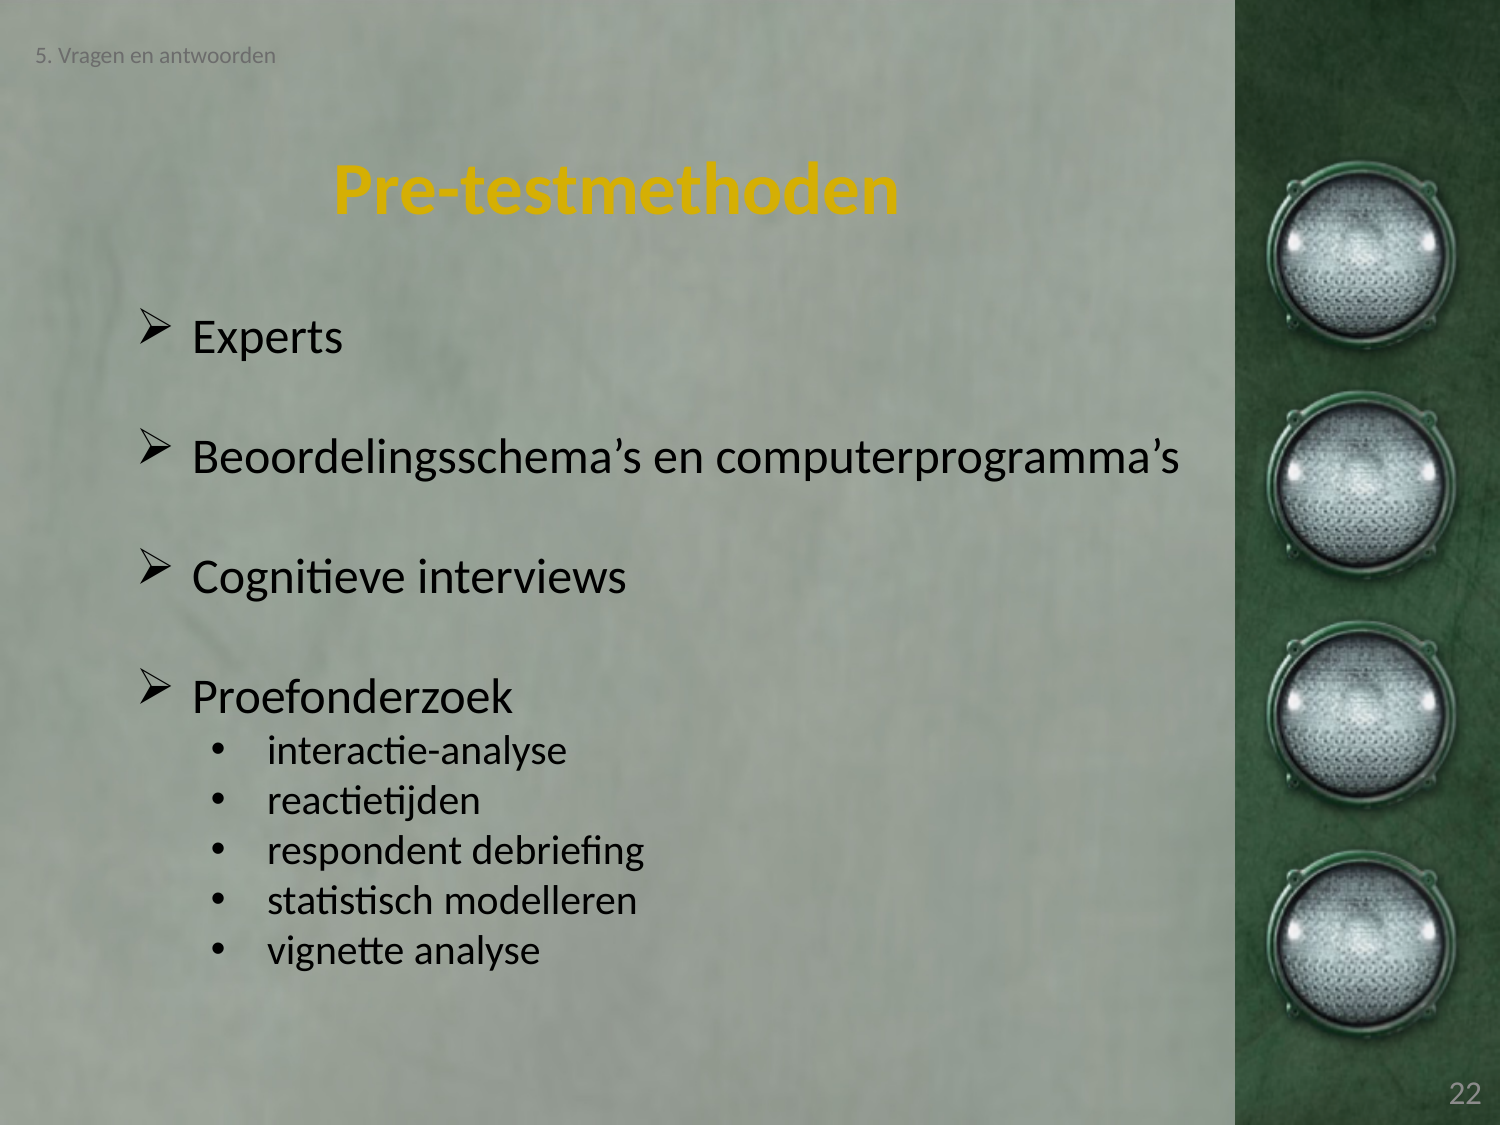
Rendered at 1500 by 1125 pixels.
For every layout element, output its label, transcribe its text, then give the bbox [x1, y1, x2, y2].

text_box Experts Beoordelingsschema’s en computerprogramma’s Cognitieve interviews Proefonderzoek interactie-analyse reactietijden respondent debriefing statistisch modelleren vignette analyse [121, 295, 1229, 981]
title 5. Vragen en antwoorden [19, 32, 435, 77]
picture [0, 0, 1500, 1125]
subtitle Pre-testmethoden [0, 131, 1229, 276]
